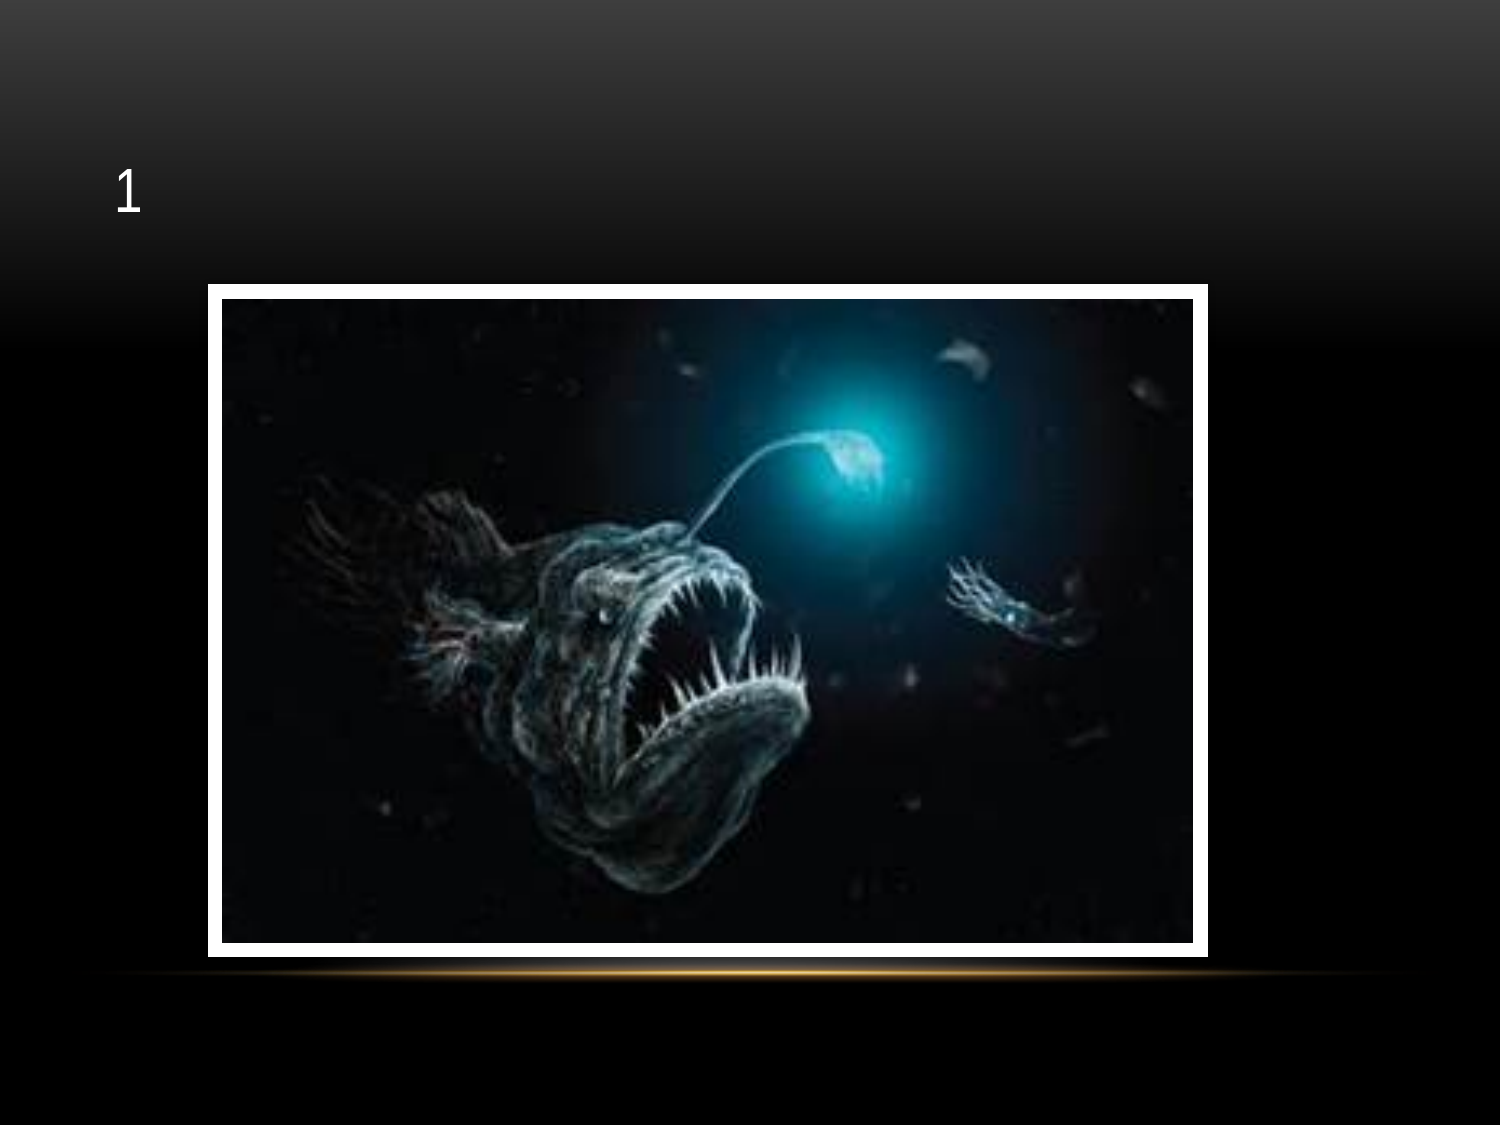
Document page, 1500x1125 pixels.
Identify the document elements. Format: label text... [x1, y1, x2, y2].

picture [0, 0, 1500, 1125]
title 1 [99, 45, 1400, 233]
